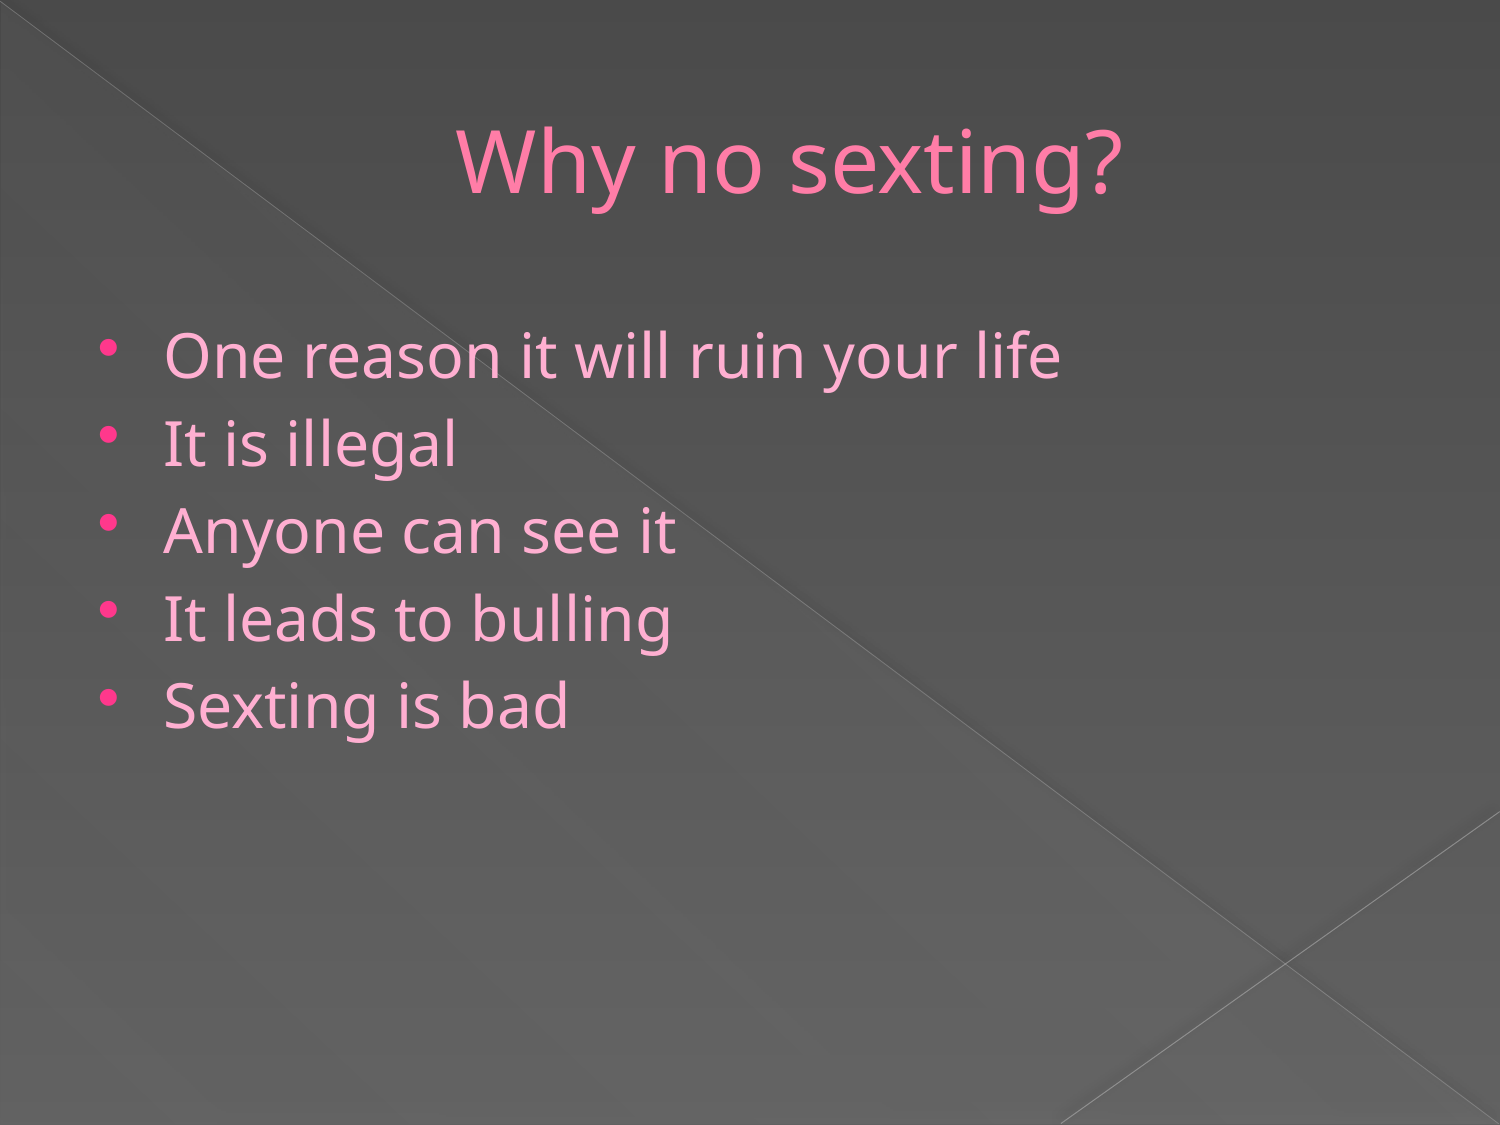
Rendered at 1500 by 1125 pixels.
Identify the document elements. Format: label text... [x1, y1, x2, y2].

list One reason it will ruin your life It is illegal Anyone can see it It leads to bulling Sexting is bad [75, 308, 1425, 1059]
title Why no sexting? [75, 43, 1425, 274]
